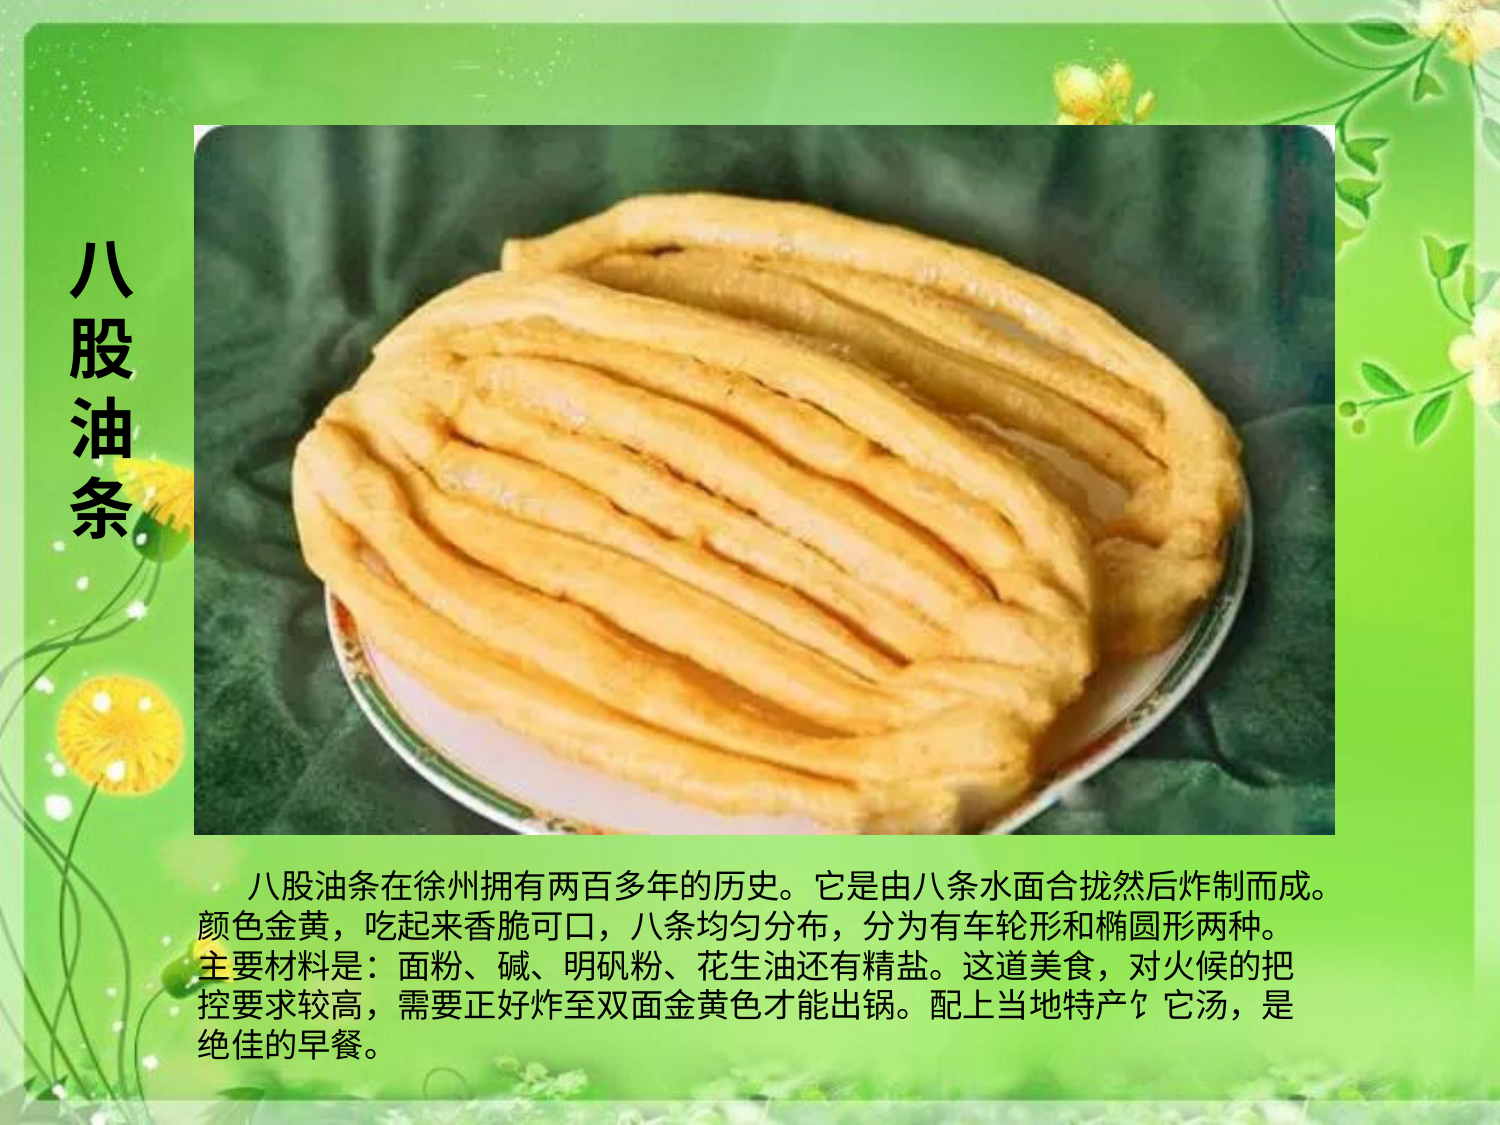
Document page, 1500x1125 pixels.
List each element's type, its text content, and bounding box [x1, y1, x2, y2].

text_box 八 股 油 条 [53, 219, 151, 555]
picture [0, 0, 1500, 1125]
text_box 八股油条在徐州拥有两百多年的历史。它是由八条水面合拢然后炸制而成。颜色金黄，吃起来香脆可口，八条均匀分布，分为有车轮形和椭圆形两种。主要材料是：面粉、碱、明矾粉、花生油还有精盐。这道美食，对火候的把控要求较高，需要正好炸至双面金黄色才能出锅。配上当地特产饣它汤，是绝佳的早餐。 [182, 857, 1329, 1072]
